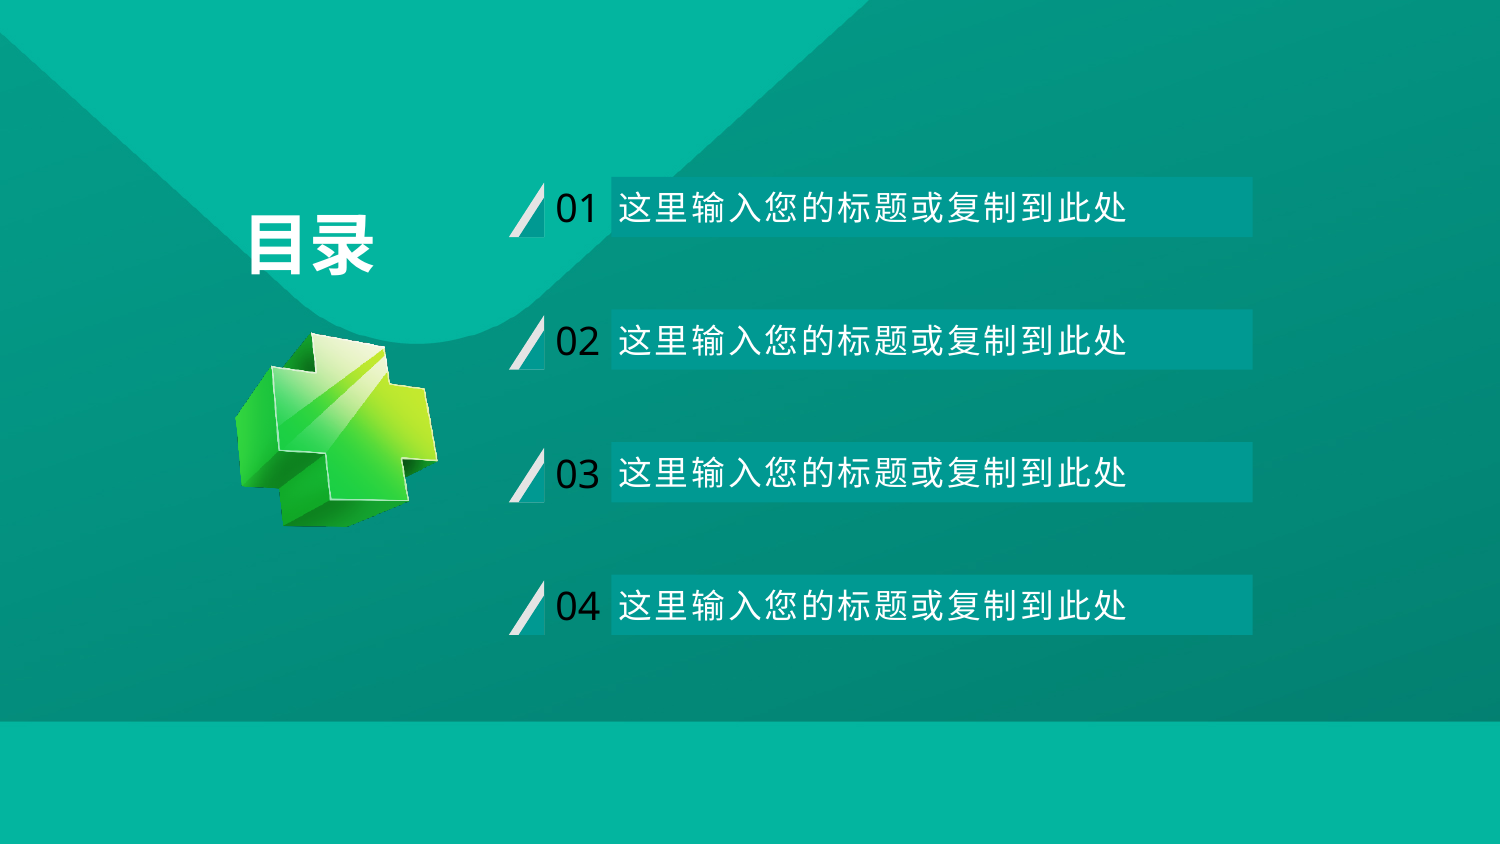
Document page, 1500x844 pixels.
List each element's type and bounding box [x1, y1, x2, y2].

text_box [508, 309, 1254, 370]
text_box [508, 176, 1254, 238]
picture [0, 0, 1500, 844]
text_box [508, 574, 1254, 636]
text_box [508, 441, 1254, 503]
